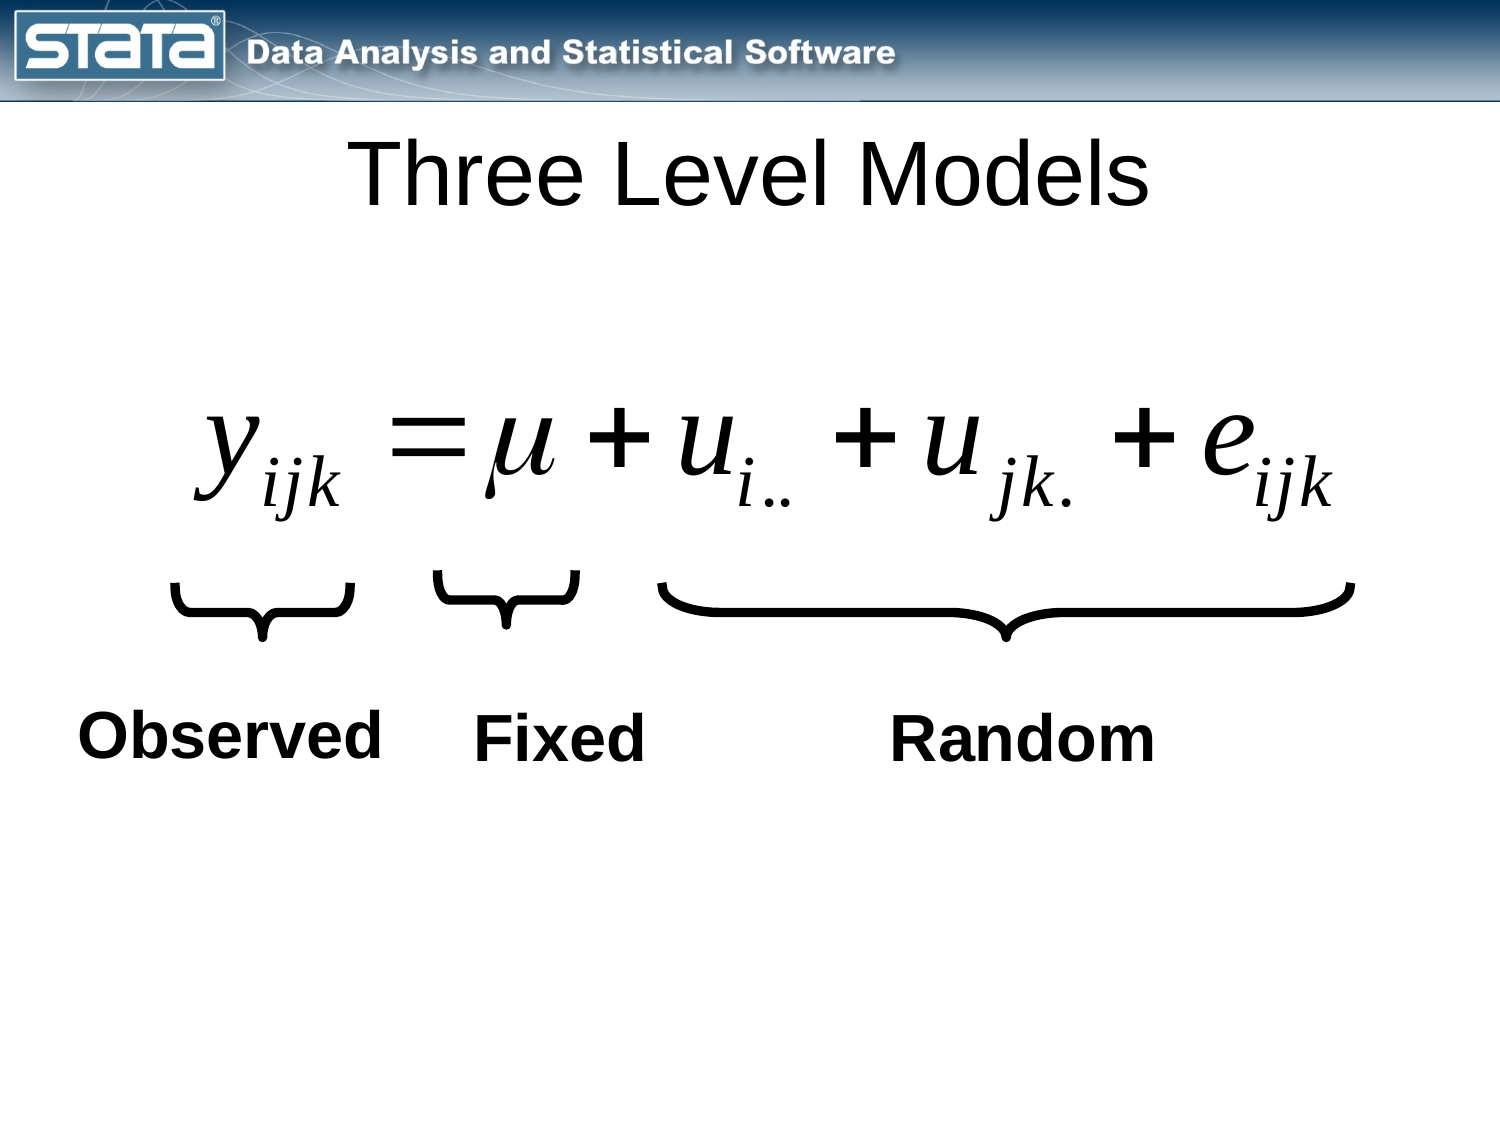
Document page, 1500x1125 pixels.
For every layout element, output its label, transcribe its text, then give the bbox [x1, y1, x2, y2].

text_box [175, 587, 351, 638]
text_box [662, 587, 1351, 638]
text_box Random [875, 687, 1172, 783]
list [172, 349, 1351, 549]
text_box Observed [62, 684, 400, 780]
title Three Level Models [0, 109, 1500, 238]
picture [0, 0, 1500, 102]
text_box Fixed [458, 687, 663, 783]
text_box [437, 575, 576, 626]
